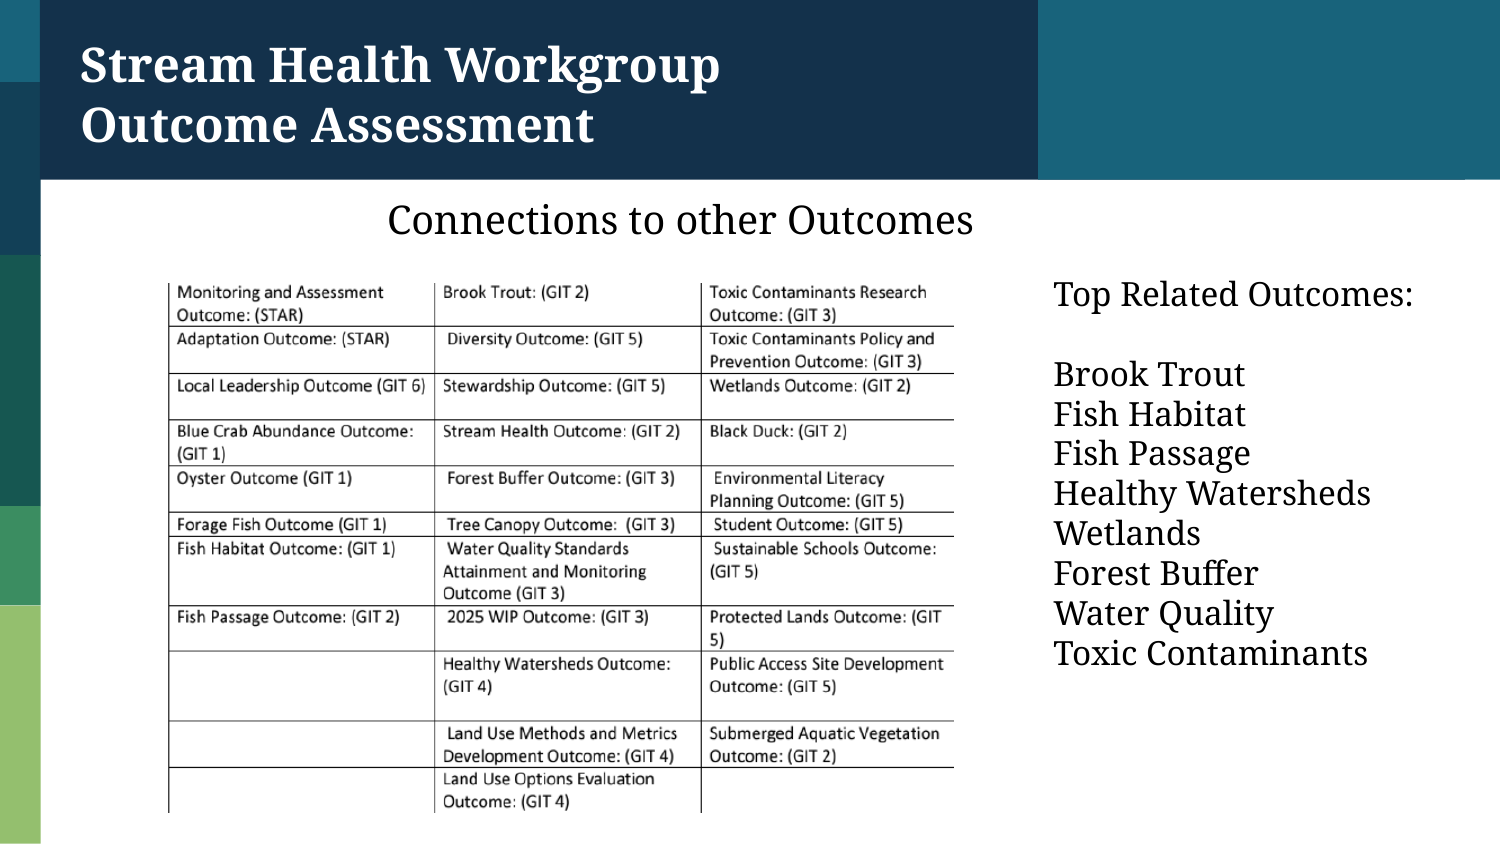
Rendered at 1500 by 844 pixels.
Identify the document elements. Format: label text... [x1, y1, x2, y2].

text_box Stream Health Workgroup Outcome Assessment [65, 23, 1021, 167]
text_box [39, 0, 1038, 180]
text_box Top Related Outcomes: Brook Trout Fish Habitat Fish Passage Healthy Watersheds Wetlands Forest Buffer Water Quality Toxic Contaminants [1038, 257, 1500, 733]
picture [163, 272, 967, 814]
text_box [1038, 0, 1500, 180]
text_box Connections to other Outcomes [353, 179, 1009, 258]
